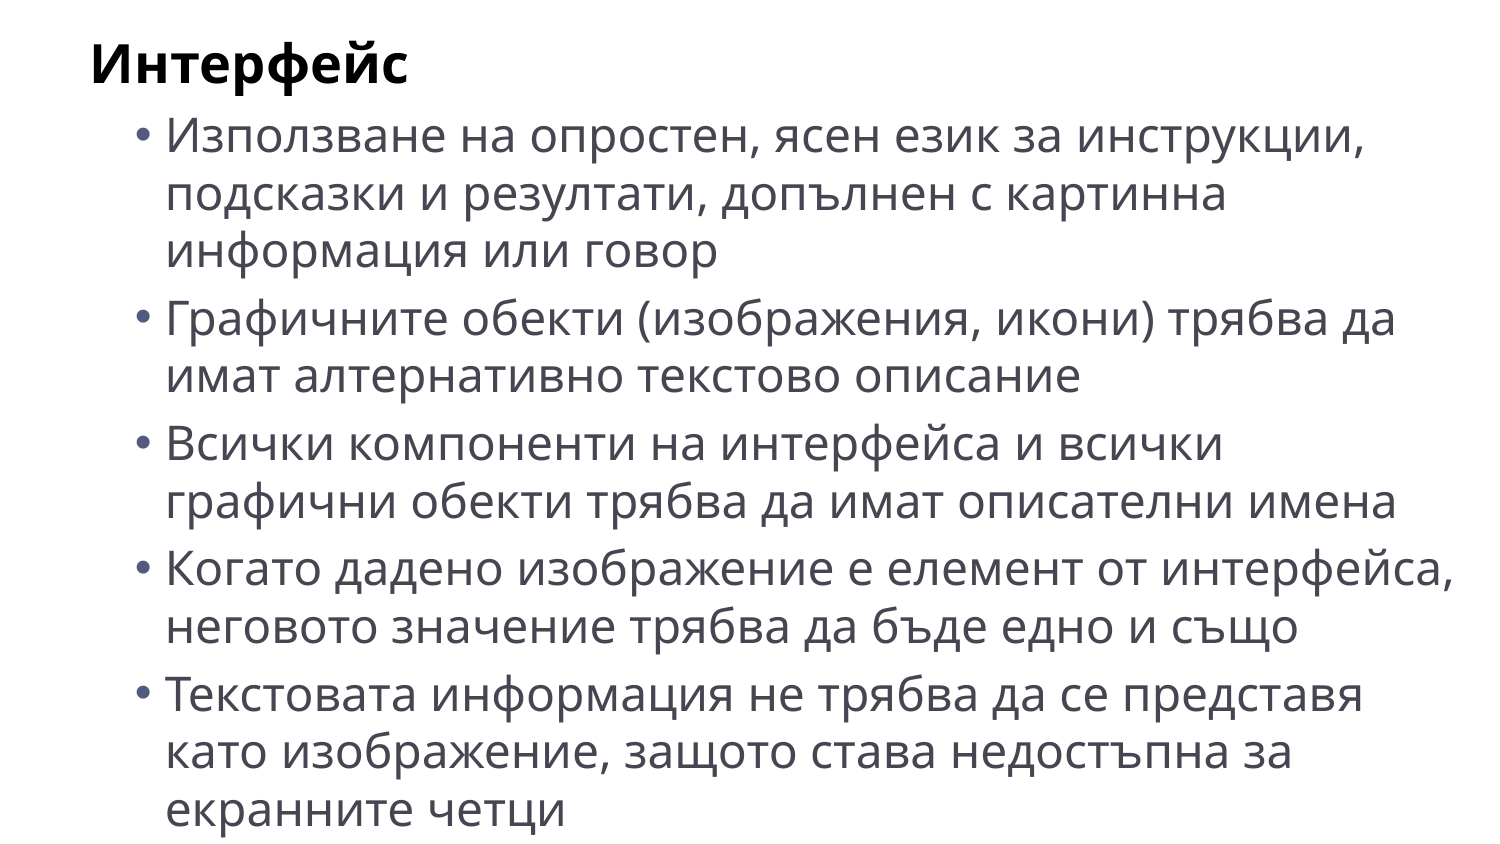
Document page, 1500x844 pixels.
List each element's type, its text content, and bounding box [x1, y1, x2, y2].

list Интерфейс Използване на опростен, ясен език за инструкции, подсказки и резултати, допълнен с картинна информация или говор Графичните обекти (изображения, икони) трябва да имат алтернативно текстово описание Всички компоненти на интерфейса и всички графични обекти трябва да имат описателни имена Когато дадено изображение е елемент от интерфейса, неговото значение трябва да бъде едно и също Текстовата информация не трябва да се представя като изображение, защото става недостъпна за екранните четци [75, 21, 1475, 835]
